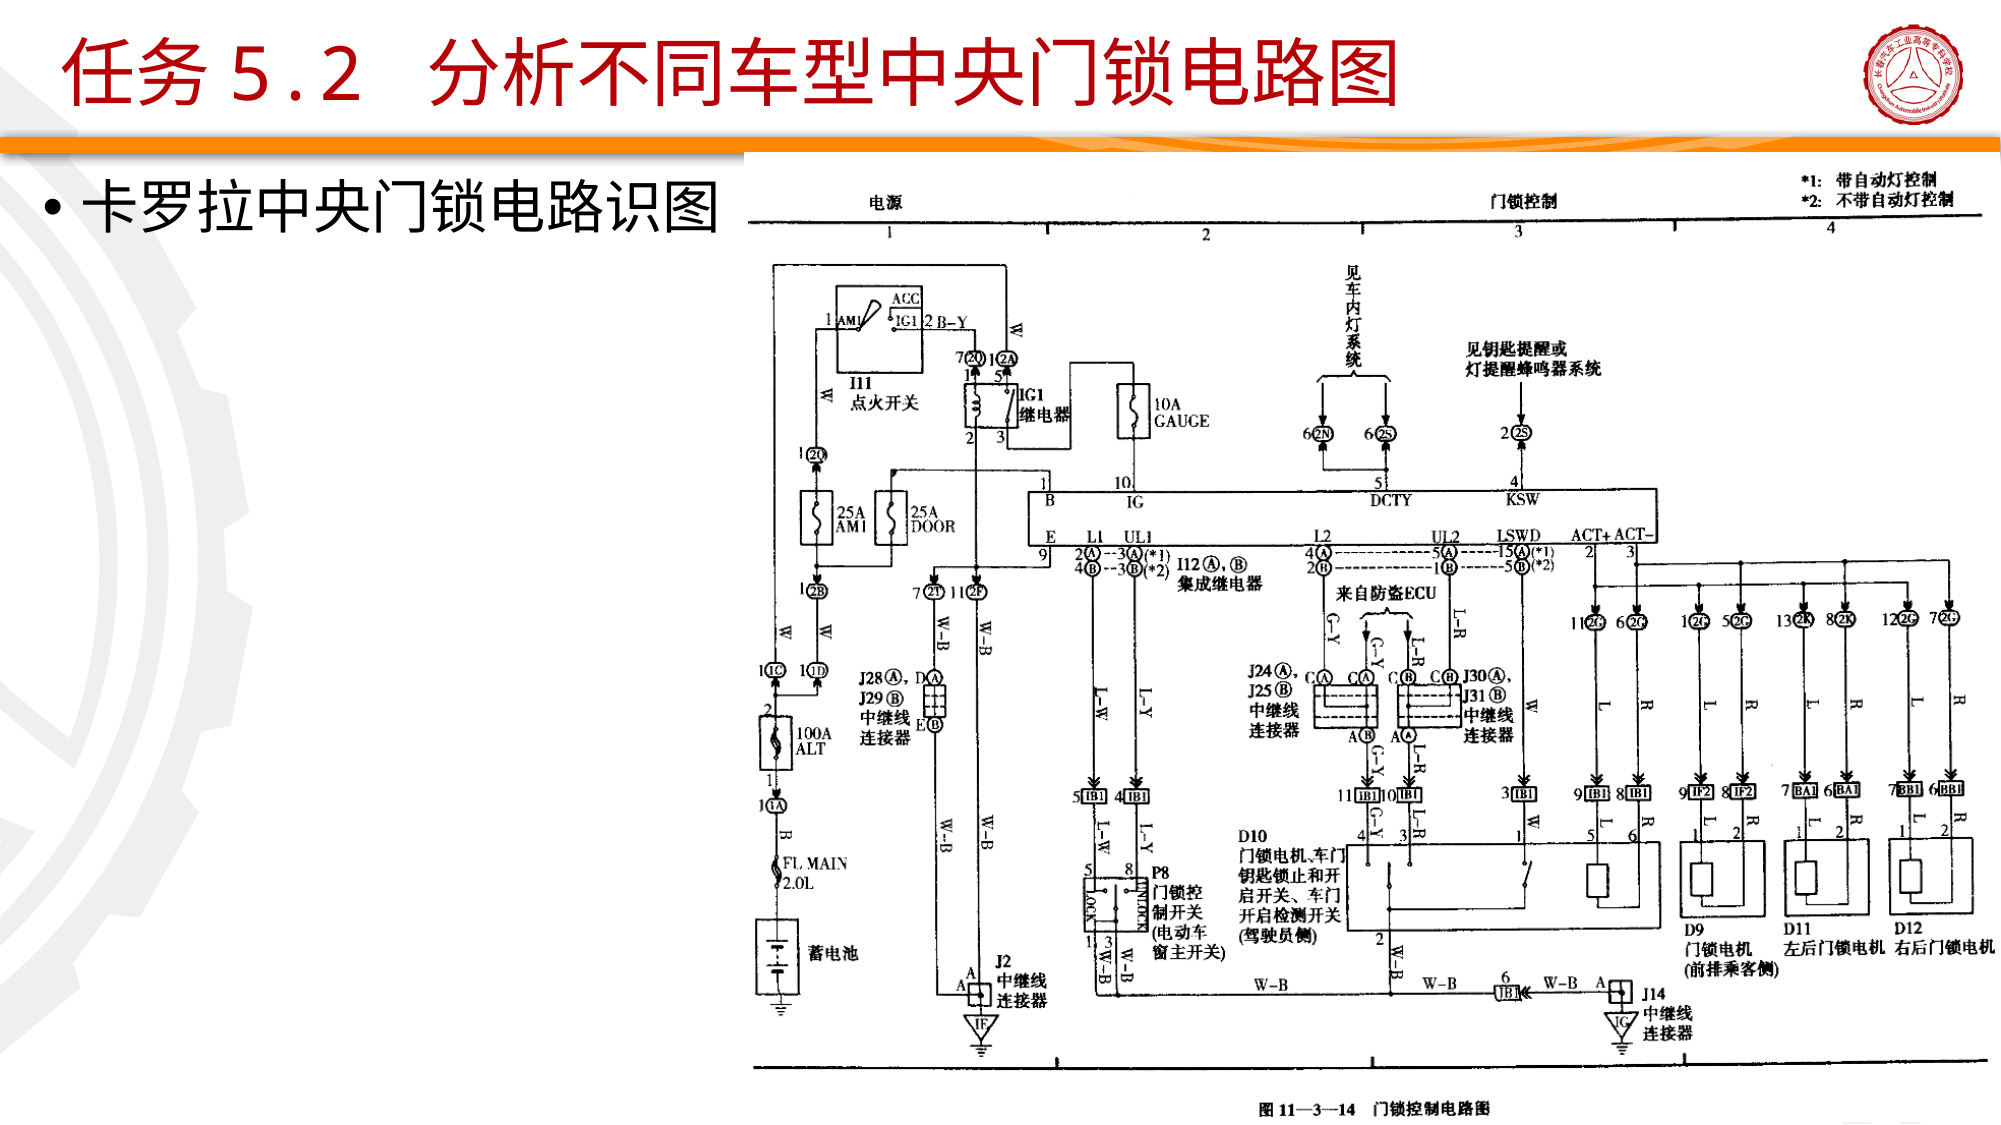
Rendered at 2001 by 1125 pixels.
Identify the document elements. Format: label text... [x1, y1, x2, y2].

title 任务5.2 分析不同车型中央门锁电路图 [45, 28, 1554, 128]
list 卡罗拉中央门锁电路识图 [27, 170, 744, 251]
picture [1863, 24, 1963, 125]
picture [744, 152, 2000, 1122]
